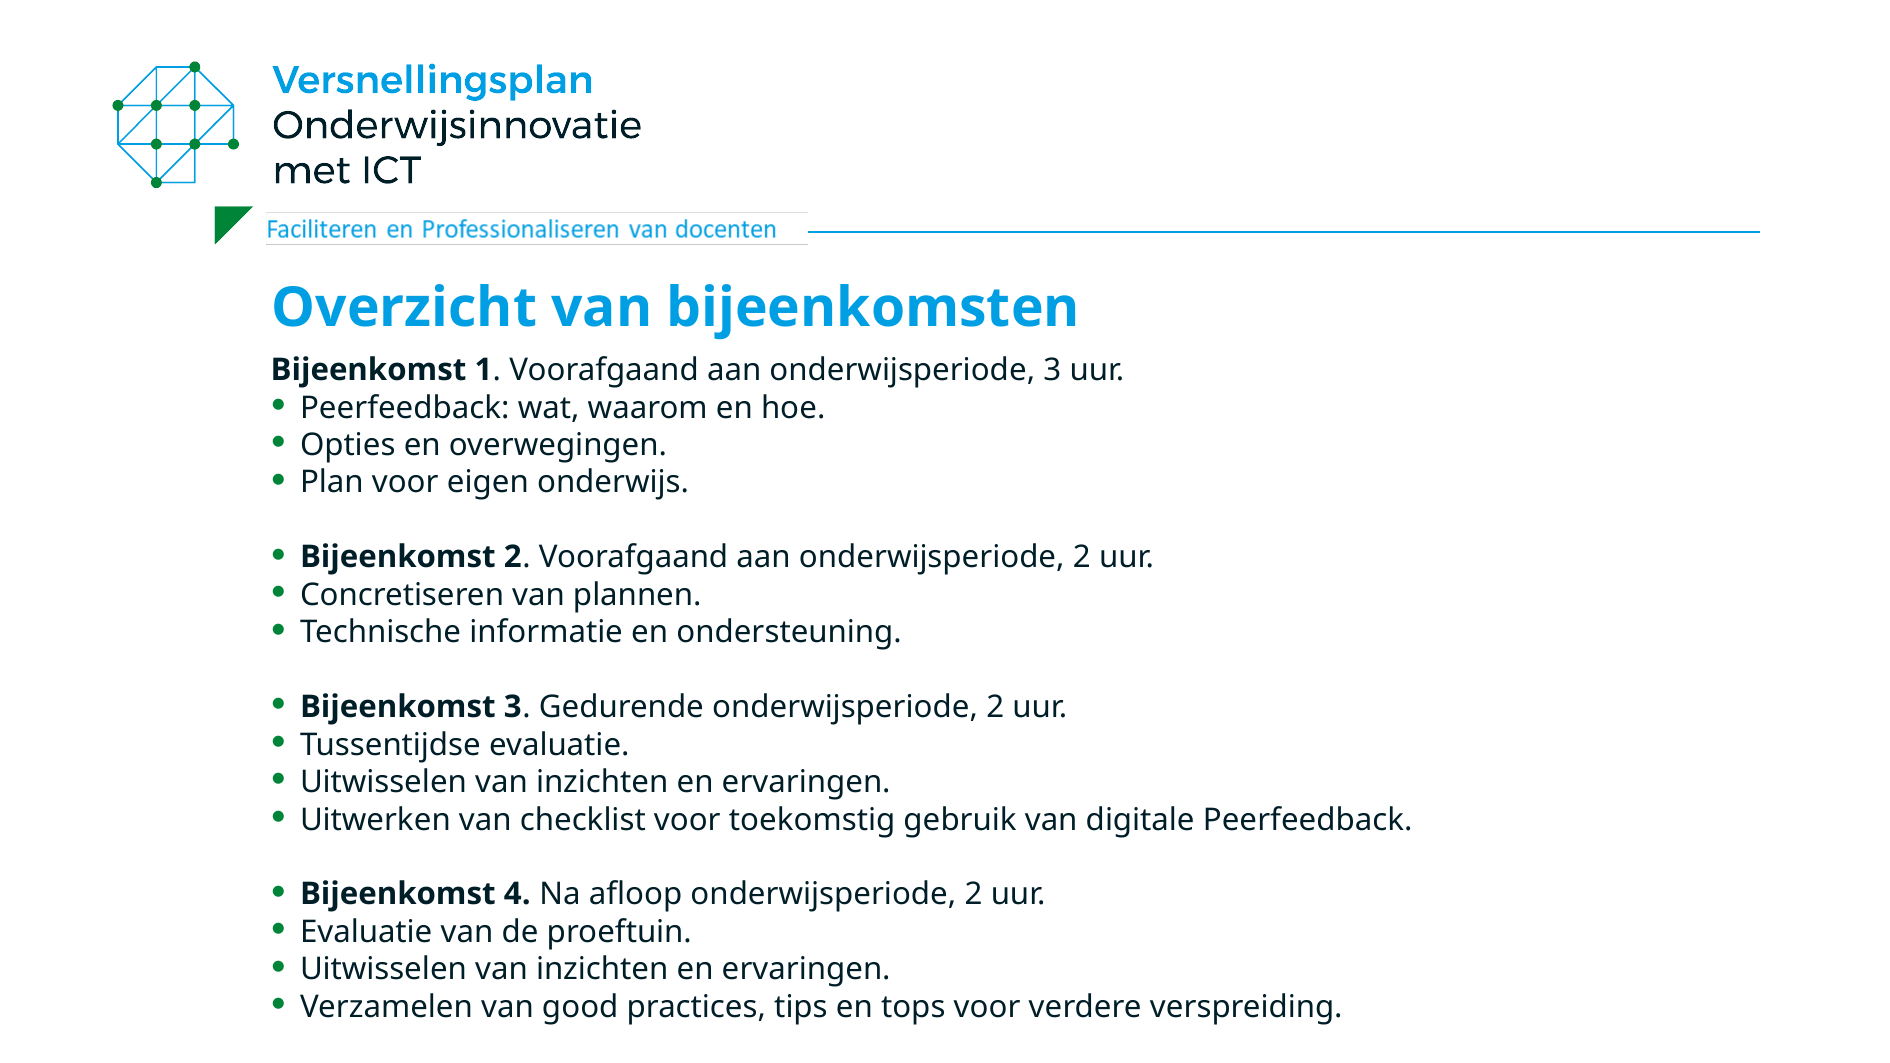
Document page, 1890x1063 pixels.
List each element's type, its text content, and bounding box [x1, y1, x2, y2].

list Bijeenkomst 1. Voorafgaand aan onderwijsperiode, 3 uur. Peerfeedback: wat, waarom en hoe. Opties en overwegingen. Plan voor eigen onderwijs. Bijeenkomst 2. Voorafgaand aan onderwijsperiode, 2 uur. Concretiseren van plannen. Technische informatie en ondersteuning. Bijeenkomst 3. Gedurende onderwijsperiode, 2 uur. Tussentijdse evaluatie. Uitwisselen van inzichten en ervaringen. Uitwerken van checklist voor toekomstig gebruik van digitale Peerfeedback. Bijeenkomst 4. Na afloop onderwijsperiode, 2 uur. Evaluatie van de proeftuin. Uitwisselen van inzichten en ervaringen. Verzamelen van good practices, tips en tops voor verdere verspreiding. [270, 349, 1777, 1022]
title Overzicht van bijeenkomsten [271, 271, 1469, 333]
picture [0, 0, 808, 261]
